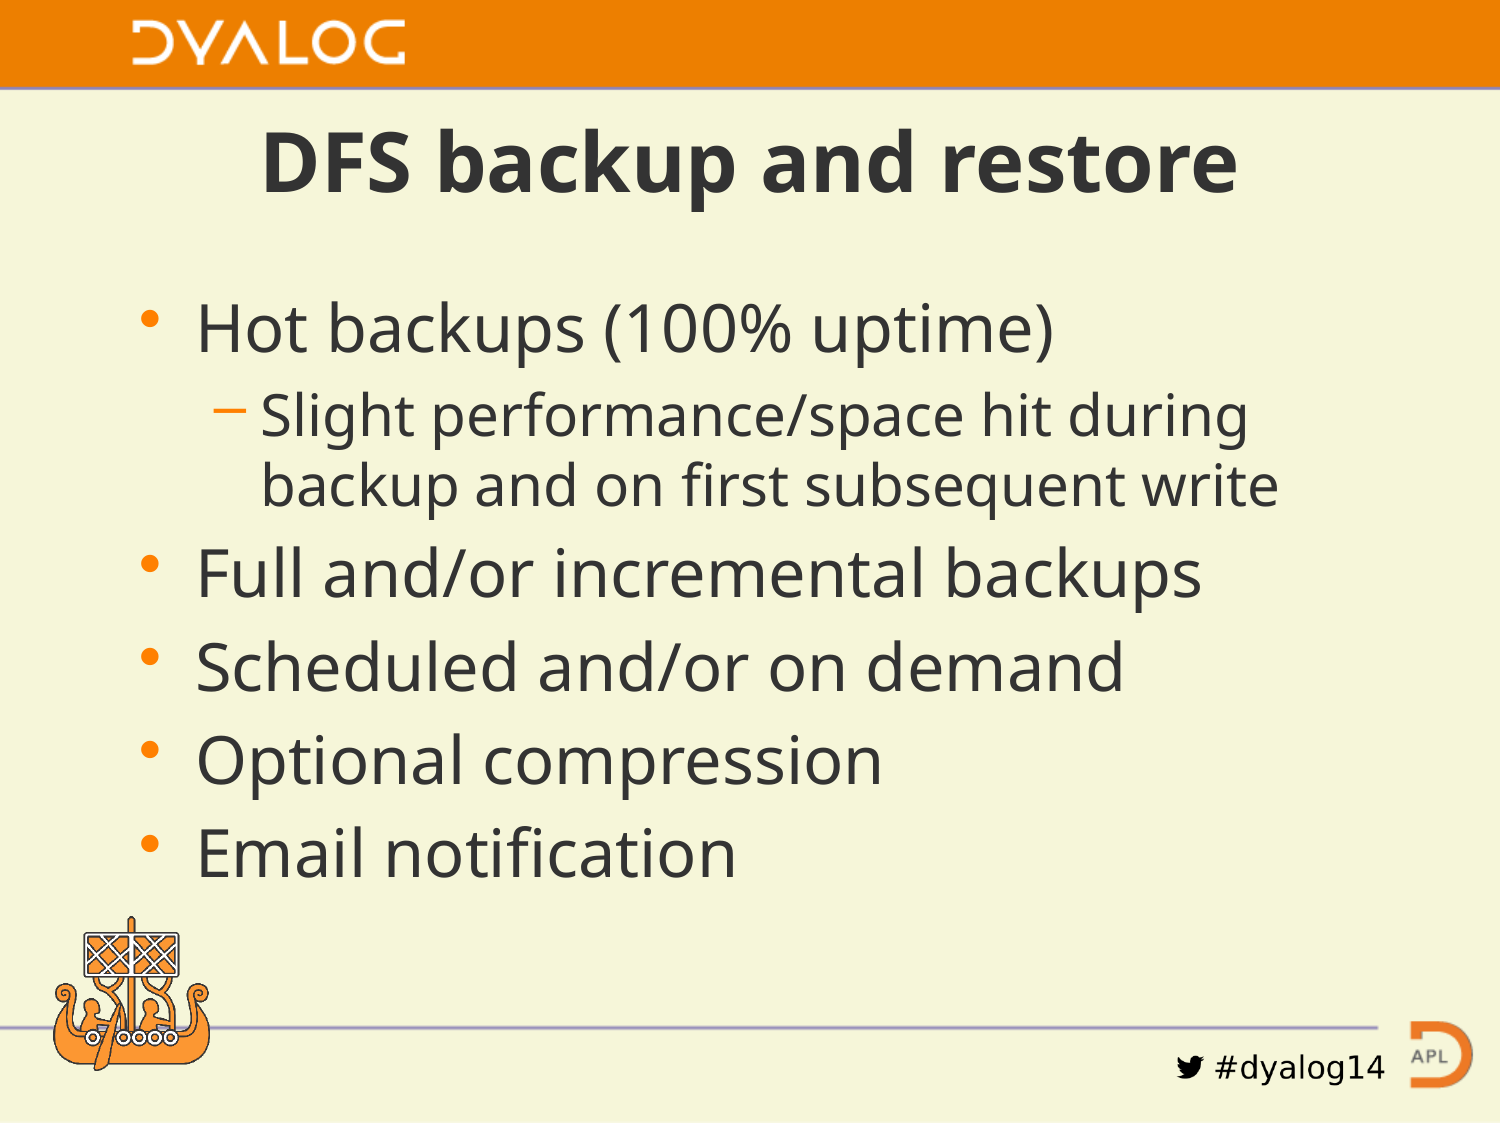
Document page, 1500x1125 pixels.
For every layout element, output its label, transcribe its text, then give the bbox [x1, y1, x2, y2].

picture [0, 0, 1500, 1123]
title DFS backup and restore [123, 101, 1376, 254]
list Hot backups (100% uptime) Slight performance/space hit during backup and on first subsequent write Full and/or incremental backups Scheduled and/or on demand Optional compression Email notification [123, 278, 1376, 917]
